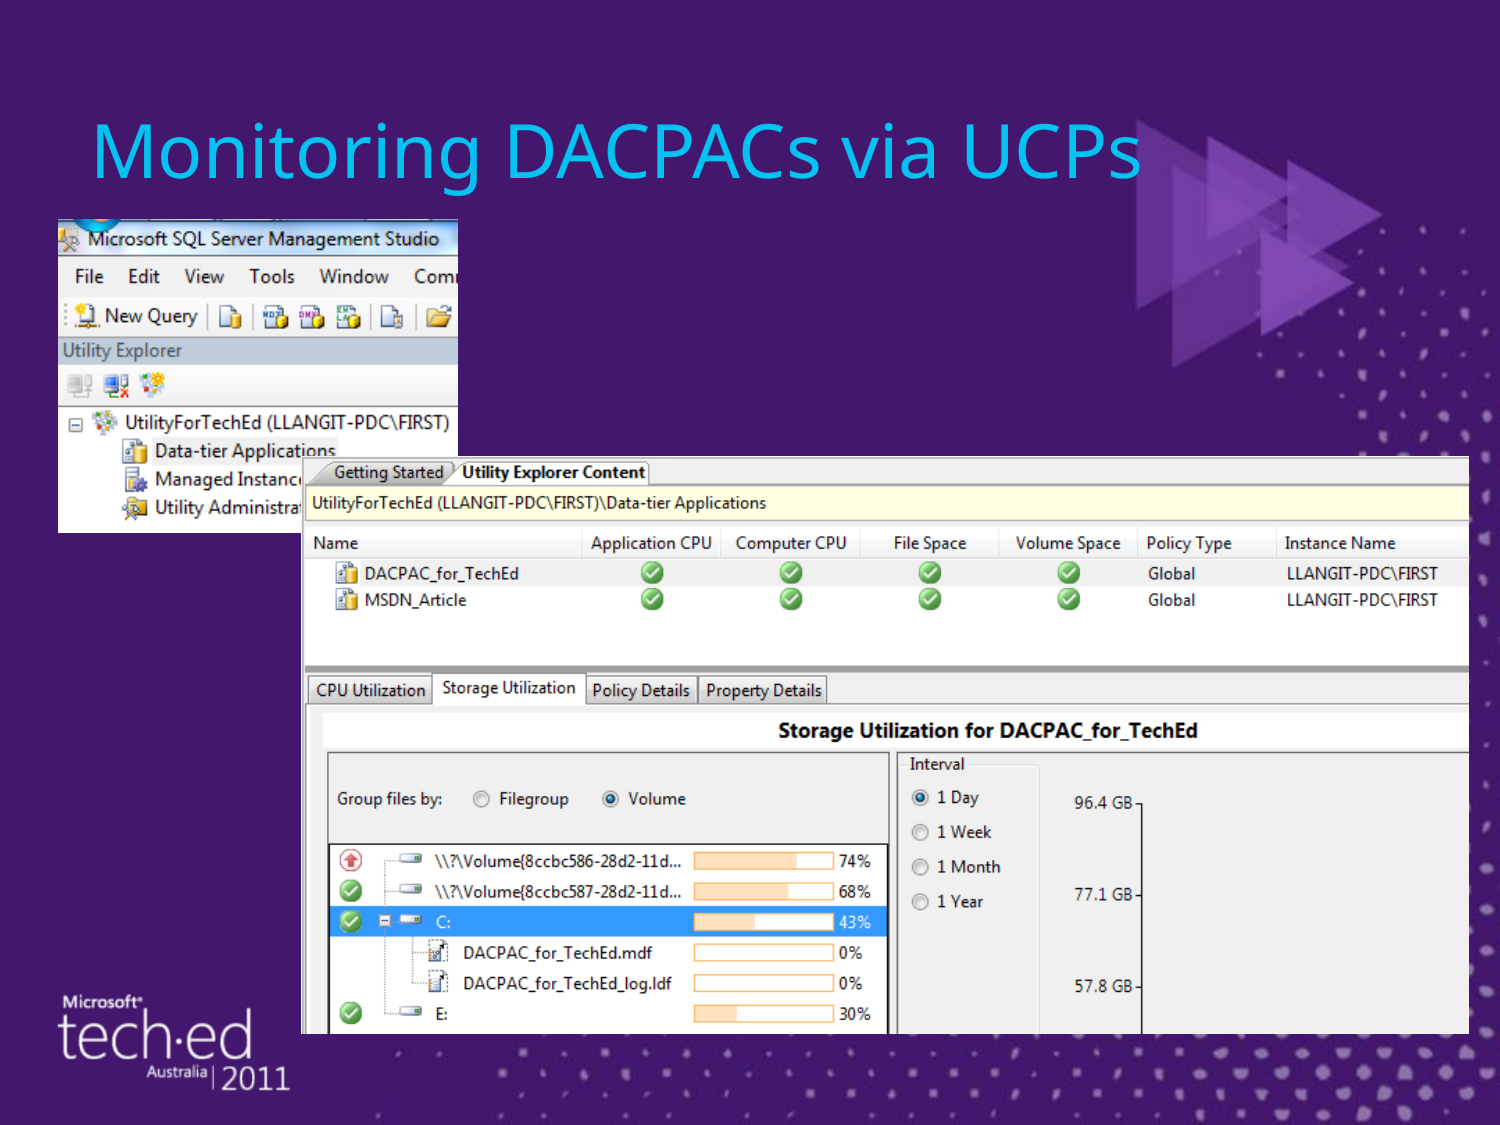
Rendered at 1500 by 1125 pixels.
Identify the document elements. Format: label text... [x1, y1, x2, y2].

title Monitoring DACPACs via UCPs [75, 54, 1425, 243]
picture [0, 0, 1500, 1125]
